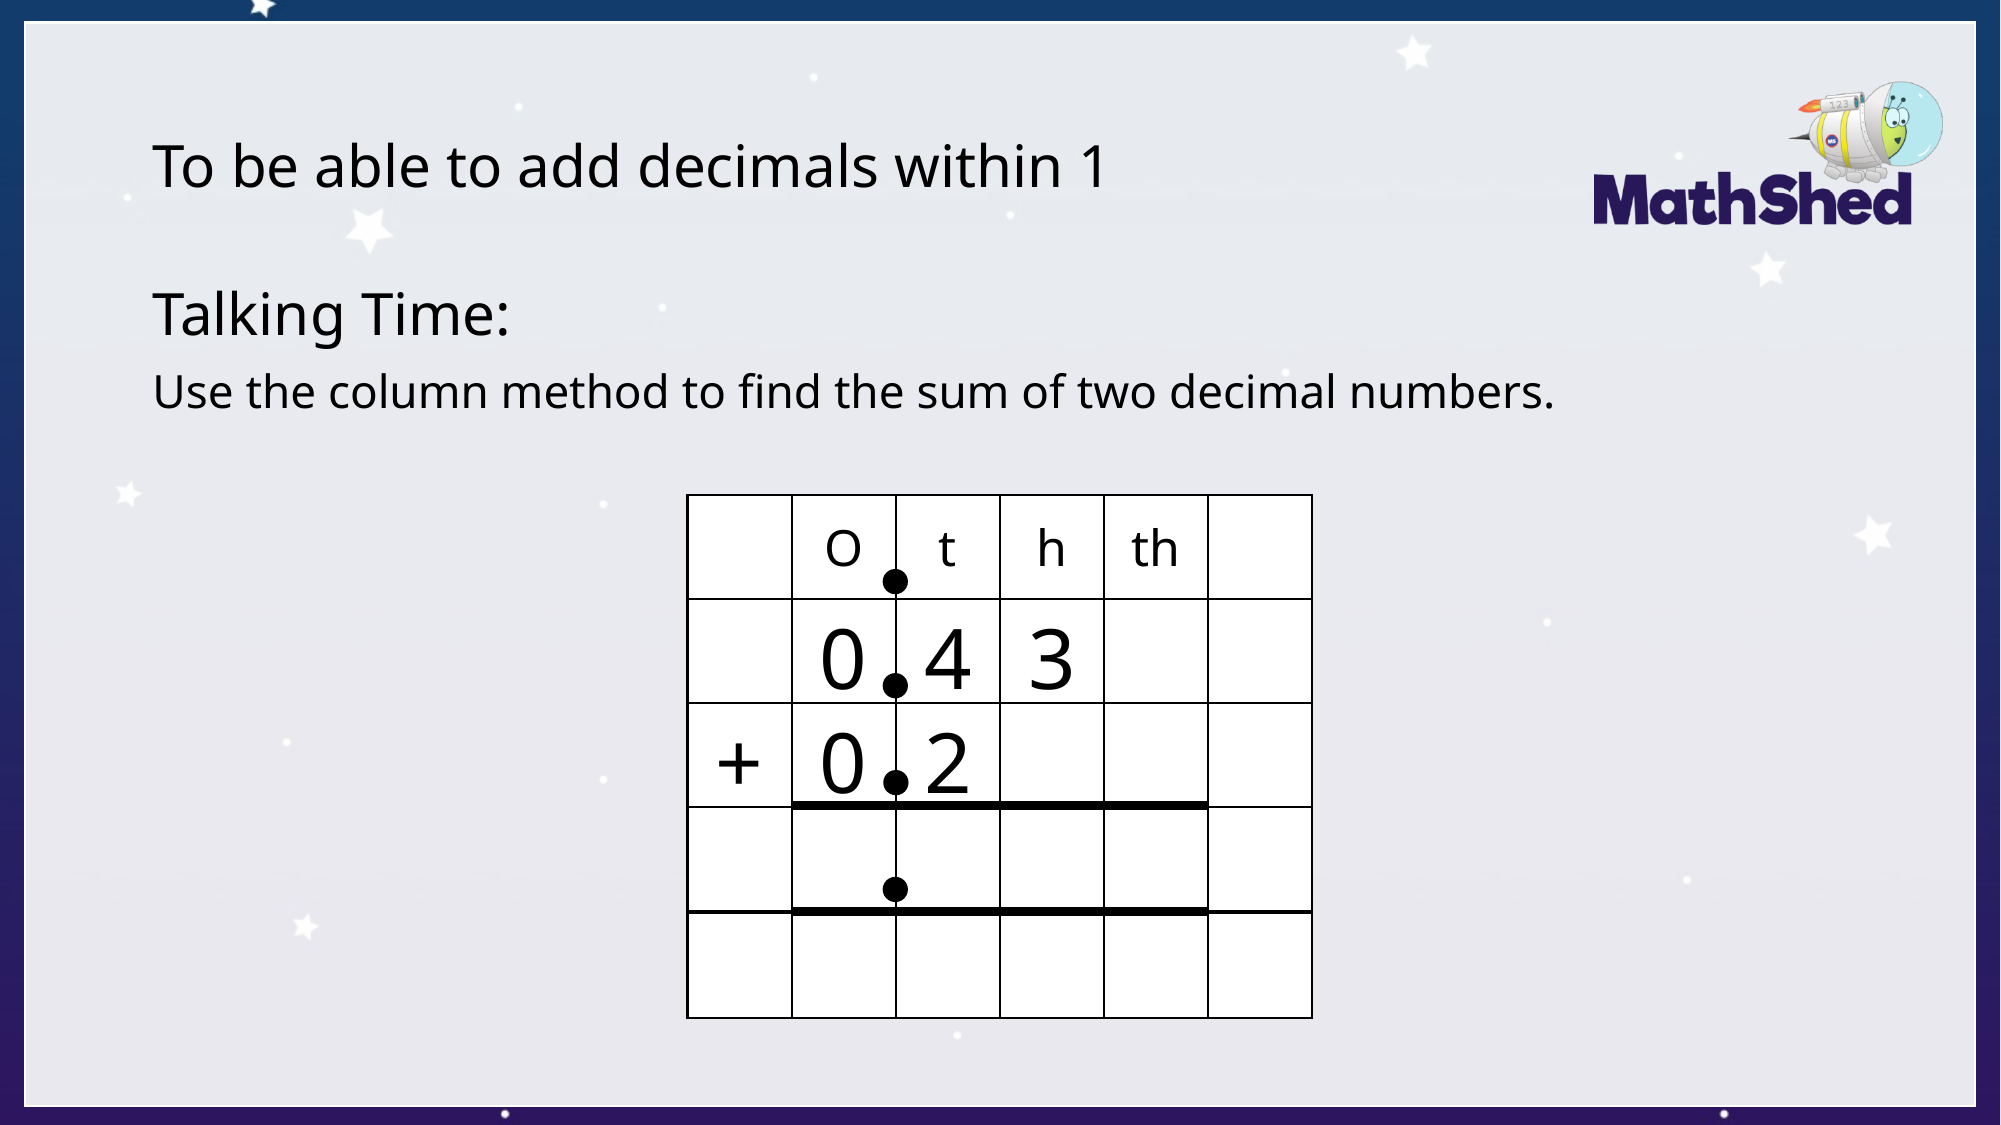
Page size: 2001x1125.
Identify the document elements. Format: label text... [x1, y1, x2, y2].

text_box [999, 916, 1103, 1019]
text_box [1103, 598, 1207, 702]
text_box [882, 568, 908, 595]
text_box h [999, 494, 1103, 598]
text_box + [686, 702, 791, 806]
text_box [883, 769, 909, 796]
text_box 2 [895, 702, 999, 801]
list Talking Time: Use the column method to find the sum of two decimal numbers. [137, 277, 1863, 992]
text_box th [1103, 494, 1207, 598]
text_box [1103, 916, 1207, 1019]
text_box 4 [895, 598, 999, 702]
text_box [1207, 598, 1313, 702]
text_box [1207, 702, 1313, 806]
text_box [882, 673, 908, 699]
picture [0, 0, 2001, 1125]
text_box [791, 912, 895, 1019]
text_box 0 [791, 702, 895, 801]
text_box 3 [999, 598, 1103, 702]
text_box [686, 806, 791, 912]
text_box [686, 598, 791, 702]
text_box [686, 494, 791, 598]
text_box [999, 702, 1103, 801]
text_box [1207, 806, 1313, 912]
text_box [1103, 702, 1207, 801]
text_box [791, 806, 895, 907]
text_box 0 [791, 598, 895, 702]
text_box [882, 876, 908, 903]
text_box O [791, 494, 895, 598]
text_box [1207, 912, 1313, 1019]
text_box [1103, 810, 1207, 907]
text_box [895, 810, 999, 907]
text_box [686, 912, 791, 1019]
text_box [999, 810, 1103, 907]
text_box [895, 916, 999, 1019]
title To be able to add decimals within 1 [137, 59, 1578, 277]
text_box [1207, 494, 1313, 598]
text_box t [895, 494, 999, 598]
